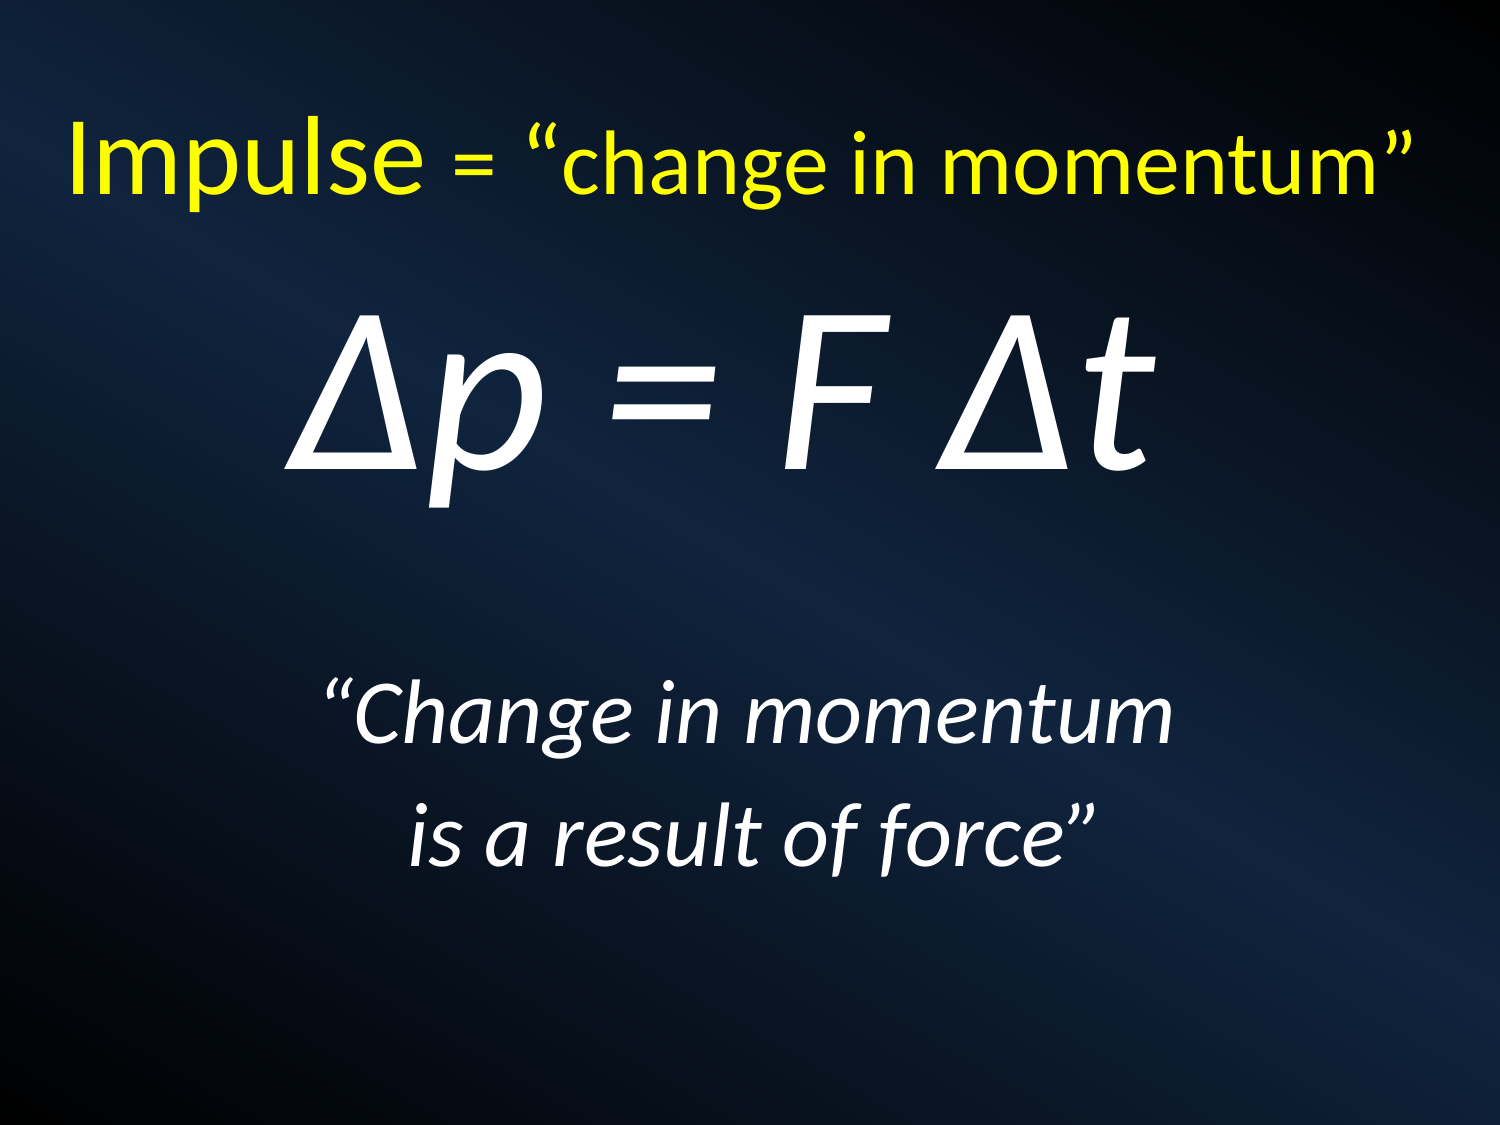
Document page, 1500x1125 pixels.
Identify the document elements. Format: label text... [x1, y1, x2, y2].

text_box Impulse = “change in momentum” Δp = F Δt “Change in momentum is a result of force” [49, 74, 1463, 1015]
